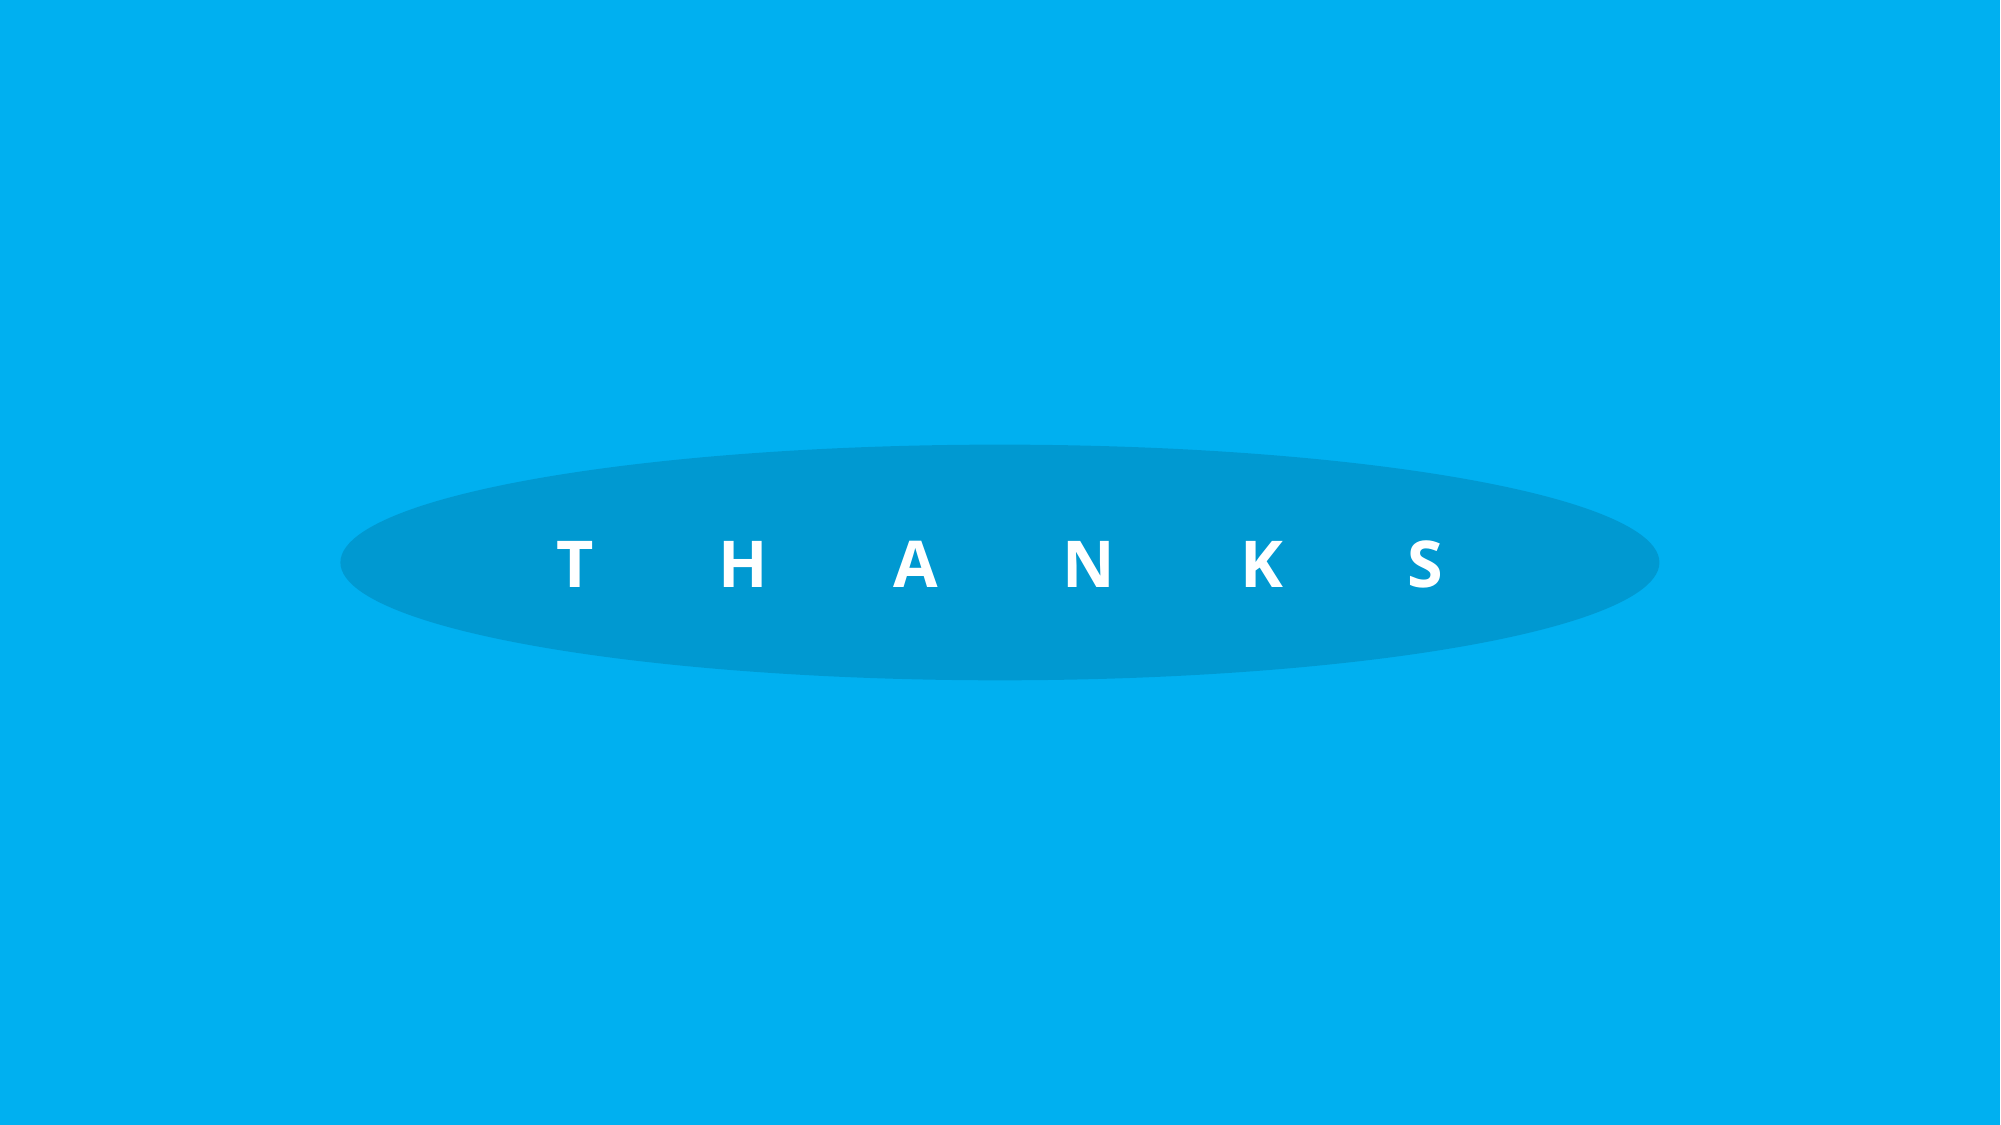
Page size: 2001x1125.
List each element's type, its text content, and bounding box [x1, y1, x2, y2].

text_box [0, 0, 2000, 1125]
text_box THANKS [468, 515, 1532, 608]
text_box [339, 443, 1661, 682]
